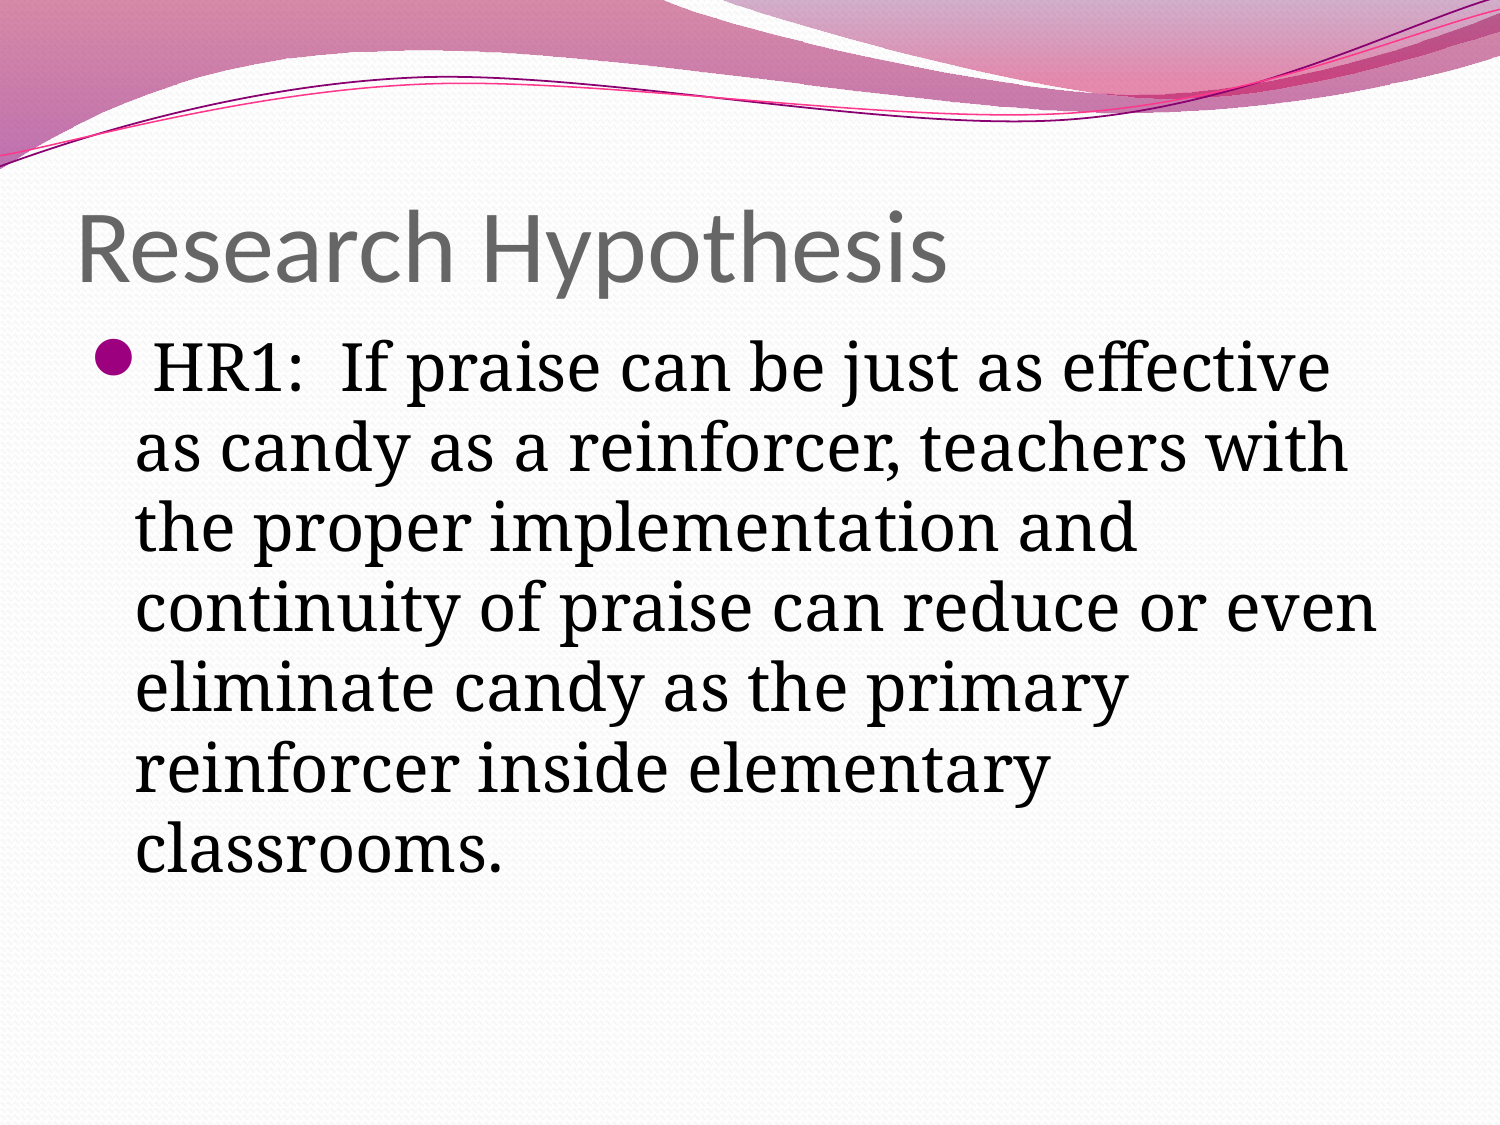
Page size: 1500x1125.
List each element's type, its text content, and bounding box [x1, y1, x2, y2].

list HR1: If praise can be just as effective as candy as a reinforcer, teachers with the proper implementation and continuity of praise can reduce or even eliminate candy as the primary reinforcer inside elementary classrooms. [75, 317, 1425, 1038]
title Research Hypothesis [75, 115, 1425, 303]
